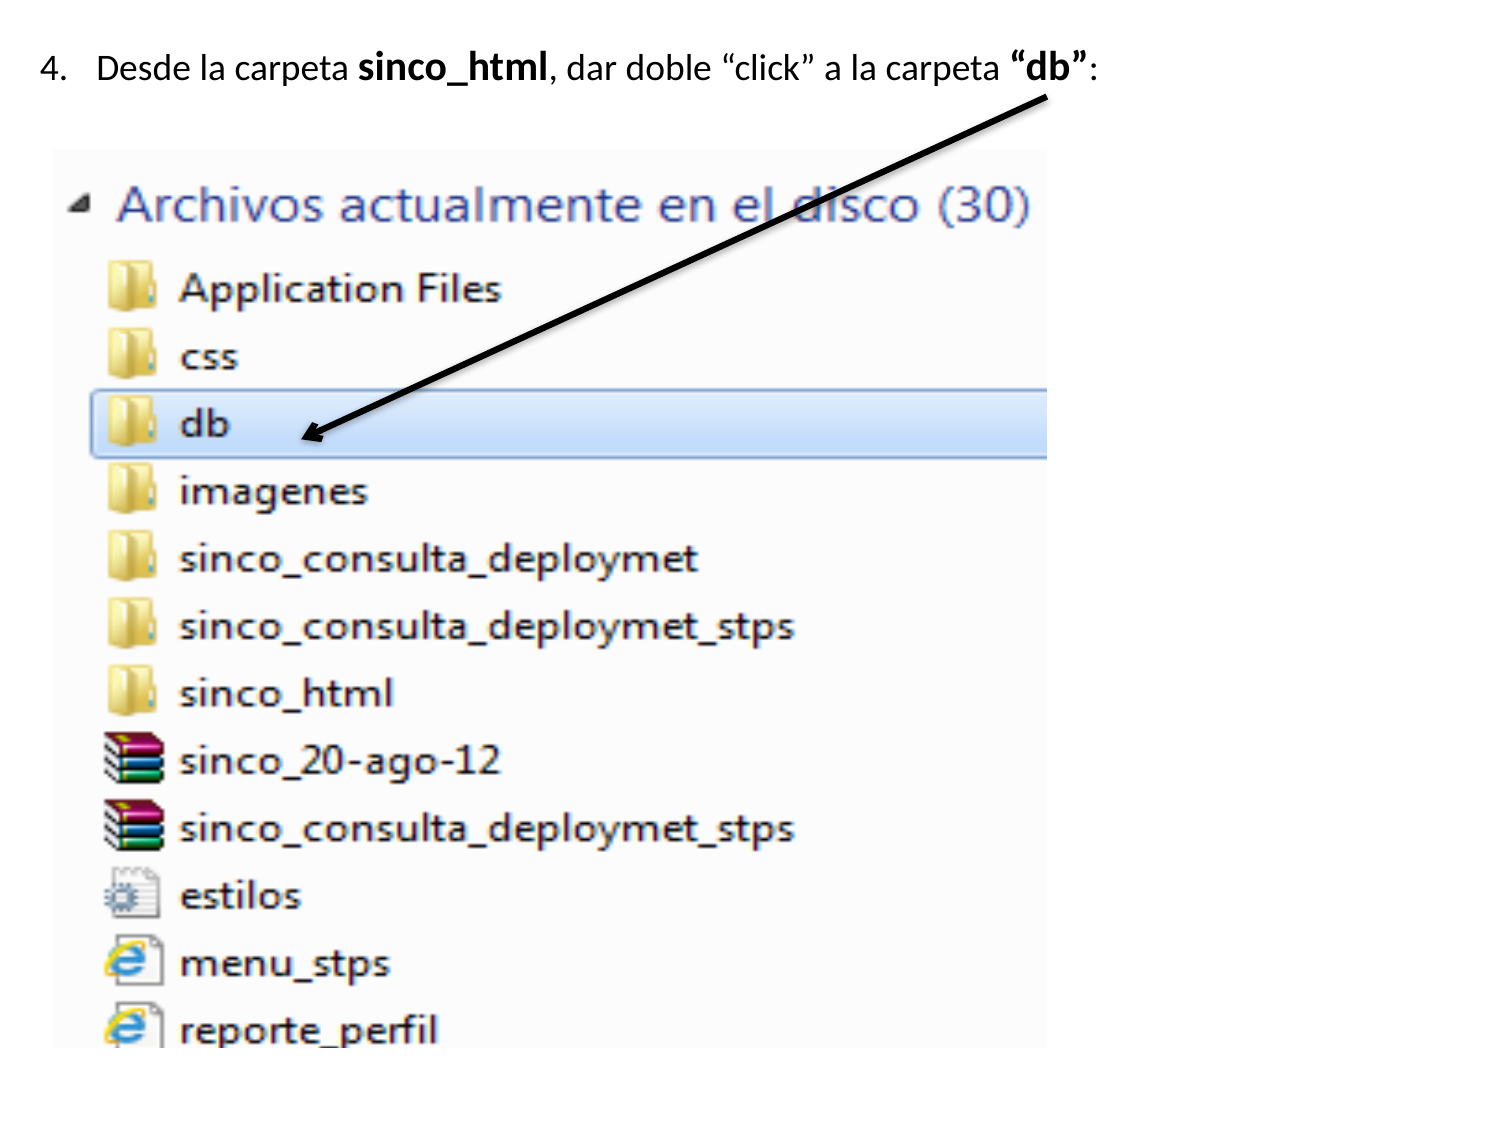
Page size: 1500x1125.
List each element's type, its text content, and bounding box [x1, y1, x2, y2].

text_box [300, 96, 1048, 440]
picture [52, 148, 1048, 1049]
text_box Desde la carpeta sinco_html, dar doble “click” a la carpeta “db”: [25, 30, 1454, 96]
